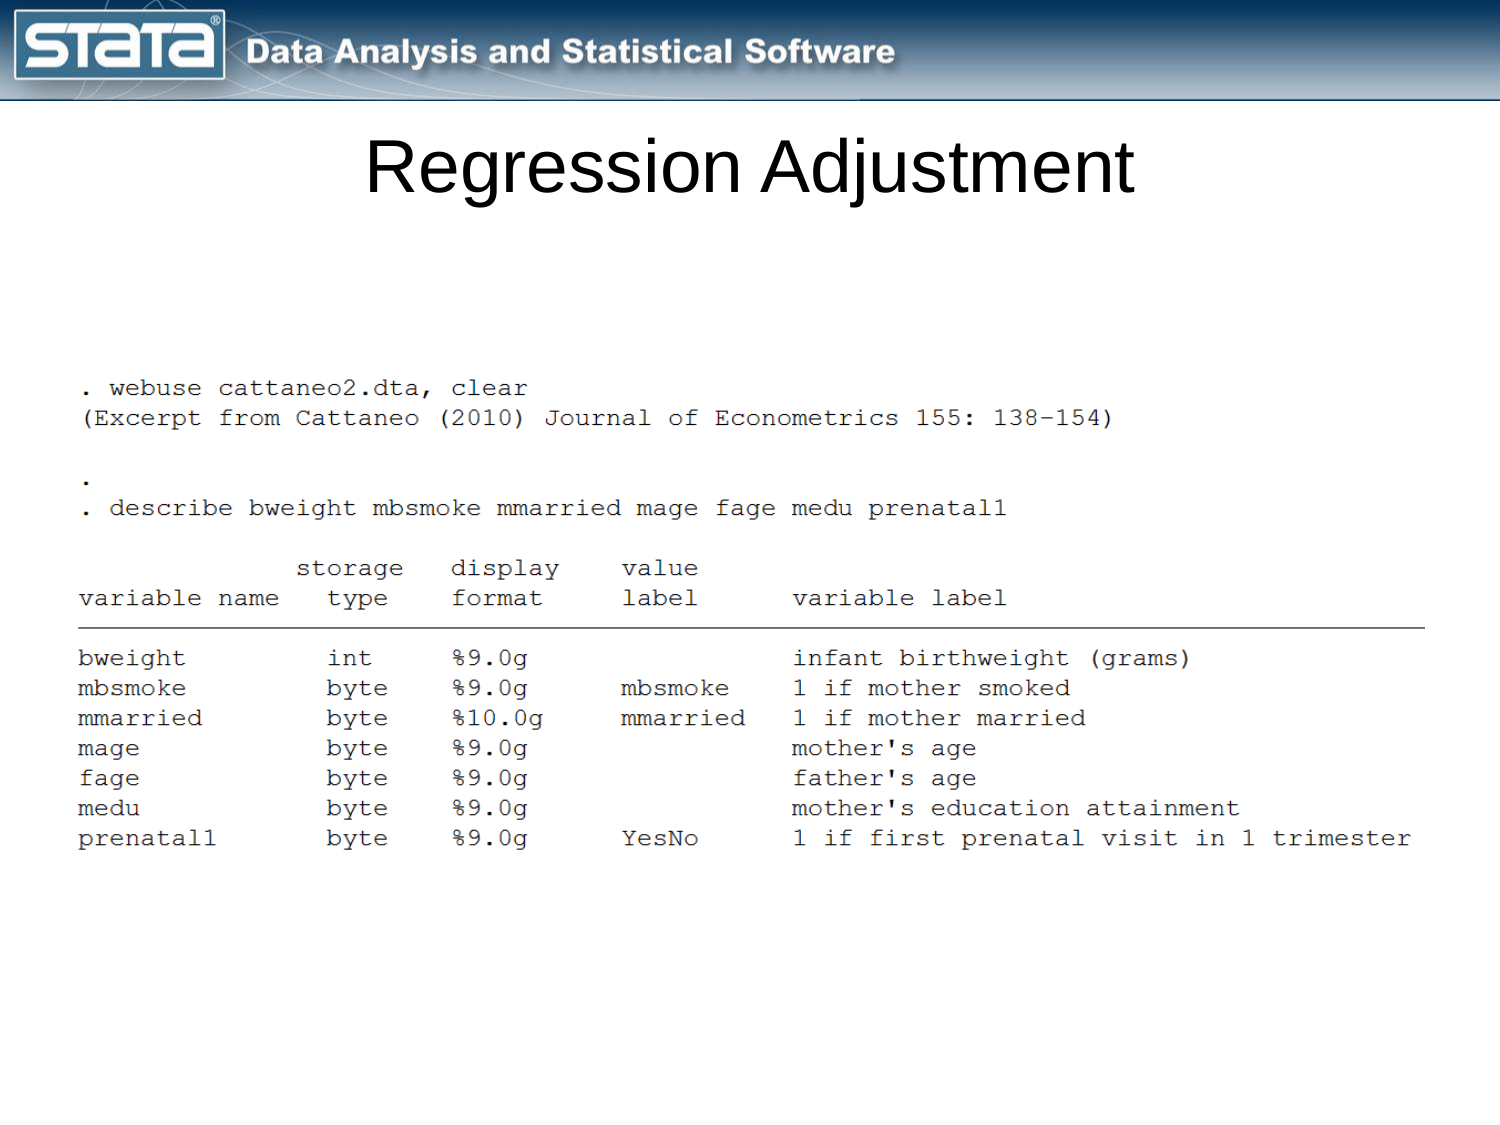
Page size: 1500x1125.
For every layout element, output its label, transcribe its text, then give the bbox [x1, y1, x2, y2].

title Regression Adjustment [0, 108, 1500, 225]
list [74, 374, 1426, 862]
picture [0, 0, 1500, 102]
